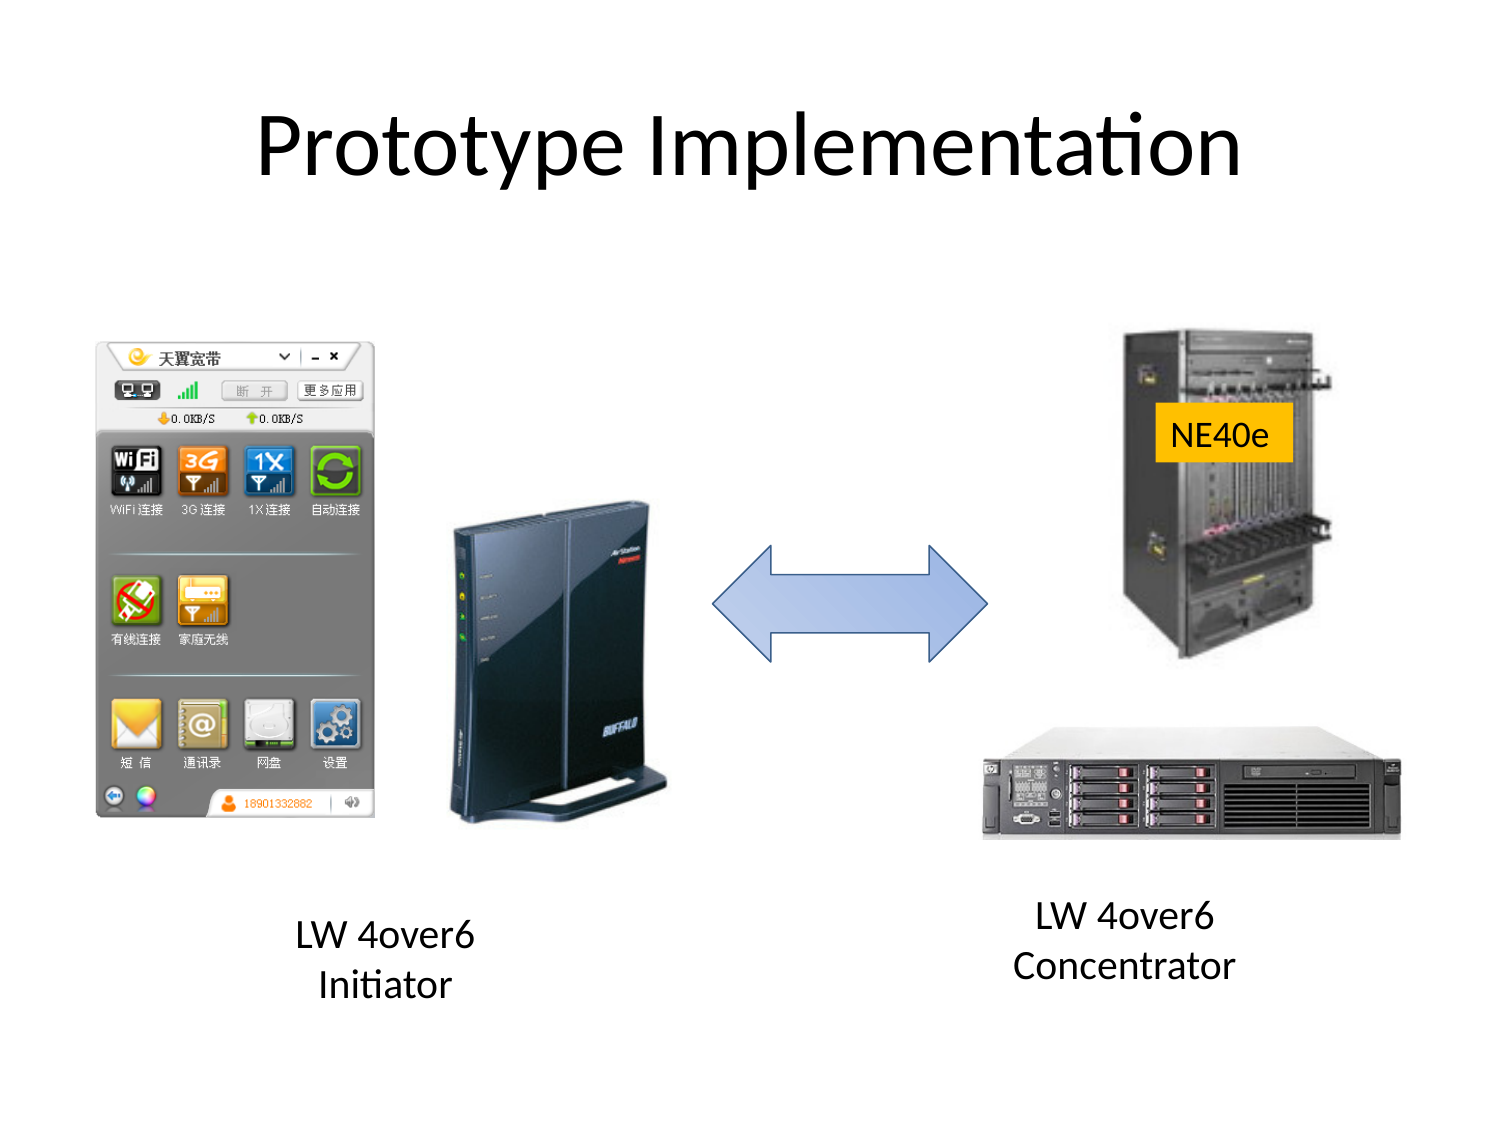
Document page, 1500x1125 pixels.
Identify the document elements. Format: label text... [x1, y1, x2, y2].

picture [962, 696, 1423, 841]
text_box LW 4over6 Initiator [263, 899, 508, 1015]
text_box [710, 543, 990, 664]
picture [94, 341, 375, 818]
picture [1099, 317, 1342, 675]
picture [420, 487, 691, 841]
text_box LW 4over6 Concentrator [962, 880, 1288, 995]
title Prototype Implementation [75, 45, 1425, 233]
